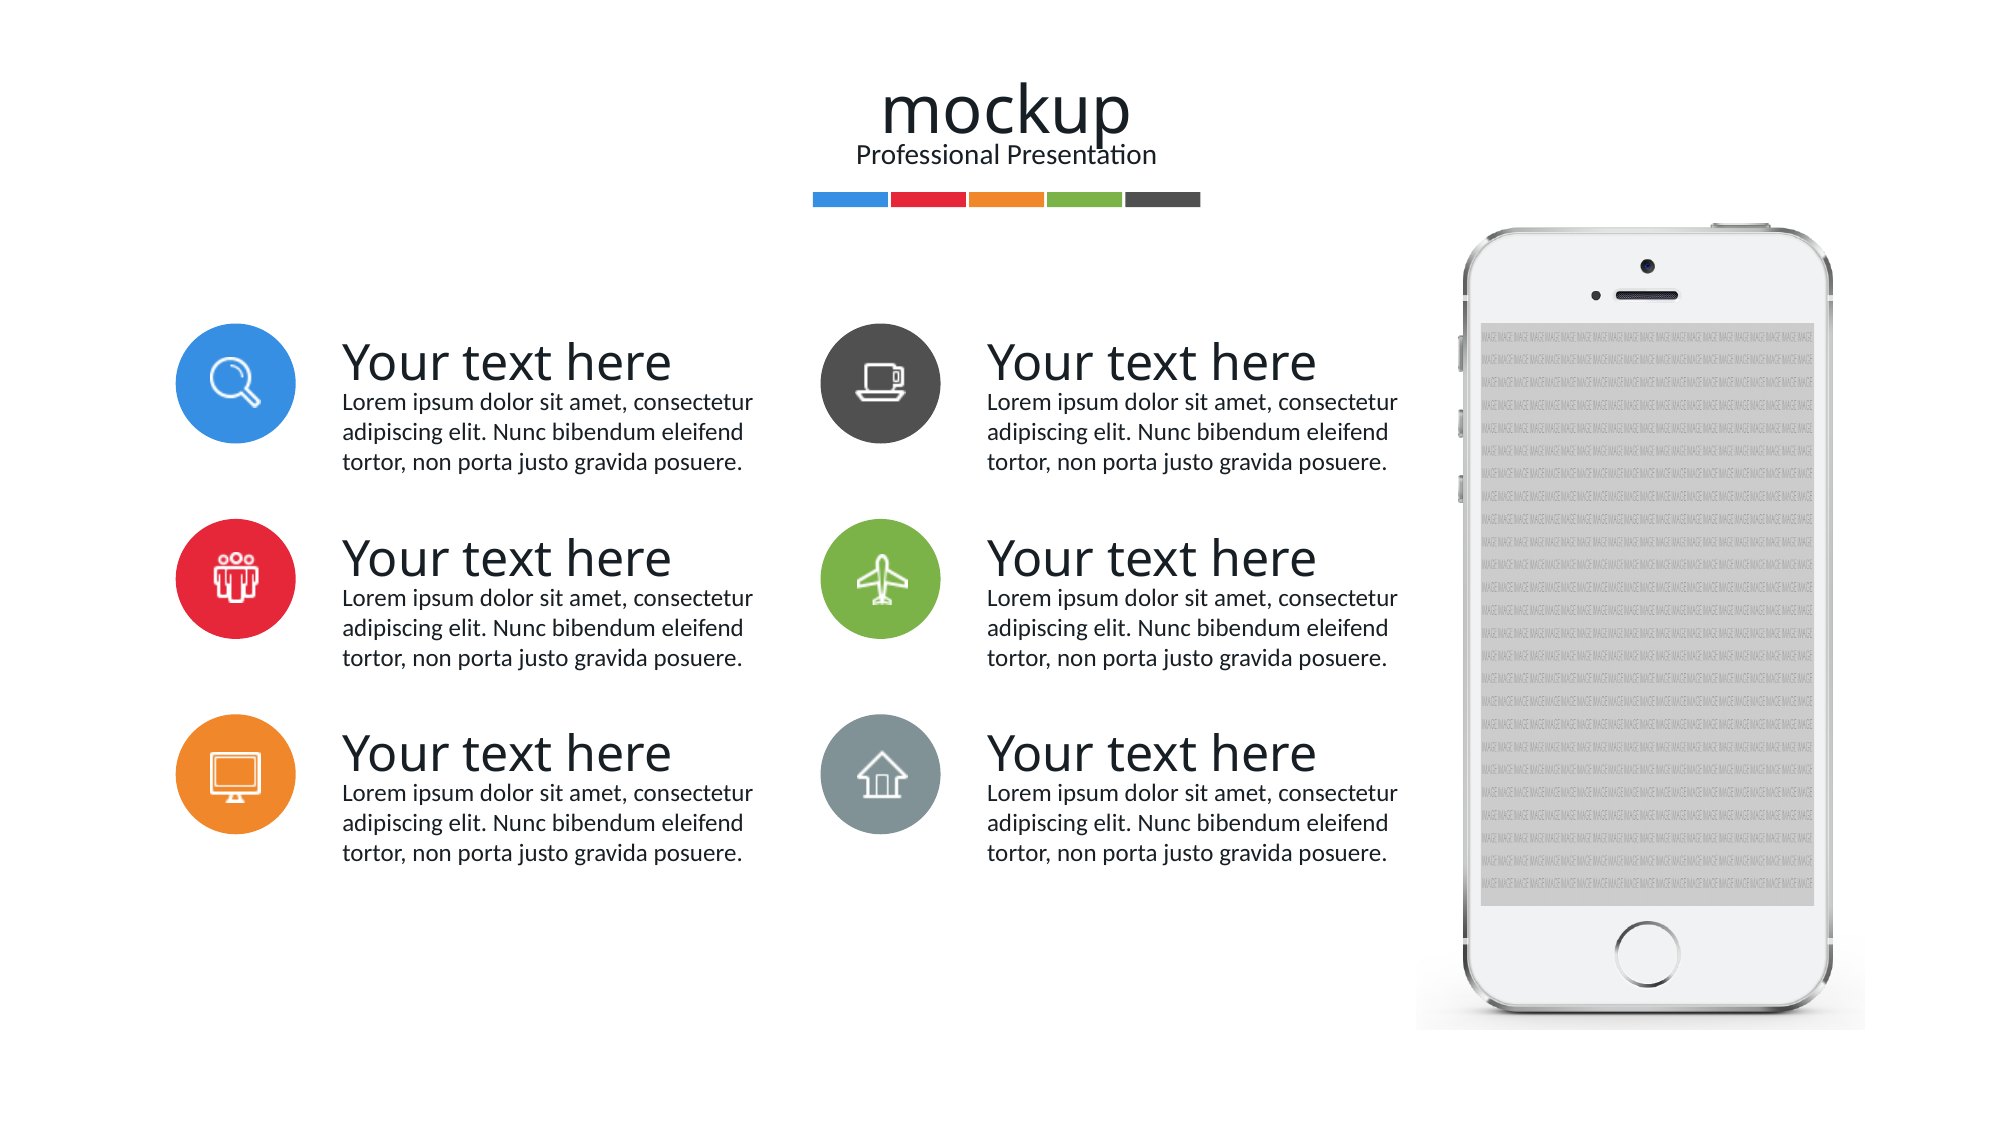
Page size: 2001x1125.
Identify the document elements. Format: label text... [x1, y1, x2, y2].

text_box Your text here [972, 323, 1415, 399]
text_box Your text here [972, 518, 1415, 594]
picture [855, 357, 906, 408]
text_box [6, 59, 2000, 208]
text_box [174, 322, 297, 445]
text_box [819, 517, 942, 640]
text_box Your text here [327, 714, 803, 789]
picture [857, 554, 908, 605]
text_box Lorem ipsum dolor sit amet, consectetur adipiscing elit. Nunc bibendum eleifend tortor, non porta justo gravida posuere. [972, 789, 1415, 874]
picture [210, 752, 261, 803]
picture [857, 749, 908, 800]
text_box Your text here [972, 714, 1415, 789]
text_box [819, 322, 942, 445]
text_box Your text here [327, 323, 803, 399]
text_box [819, 713, 942, 836]
text_box Your text here [327, 518, 803, 594]
picture [1415, 223, 1865, 1031]
text_box [174, 713, 297, 836]
text_box Lorem ipsum dolor sit amet, consectetur adipiscing elit. Nunc bibendum eleifend tortor, non porta justo gravida posuere. [327, 789, 803, 874]
picture [211, 552, 262, 603]
picture [210, 357, 261, 408]
text_box Lorem ipsum dolor sit amet, consectetur adipiscing elit. Nunc bibendum eleifend tortor, non porta justo gravida posuere. [327, 399, 803, 483]
text_box Lorem ipsum dolor sit amet, consectetur adipiscing elit. Nunc bibendum eleifend tortor, non porta justo gravida posuere. [327, 594, 803, 679]
text_box Lorem ipsum dolor sit amet, consectetur adipiscing elit. Nunc bibendum eleifend tortor, non porta justo gravida posuere. [972, 399, 1415, 483]
text_box Lorem ipsum dolor sit amet, consectetur adipiscing elit. Nunc bibendum eleifend tortor, non porta justo gravida posuere. [972, 594, 1415, 679]
text_box [174, 517, 297, 640]
